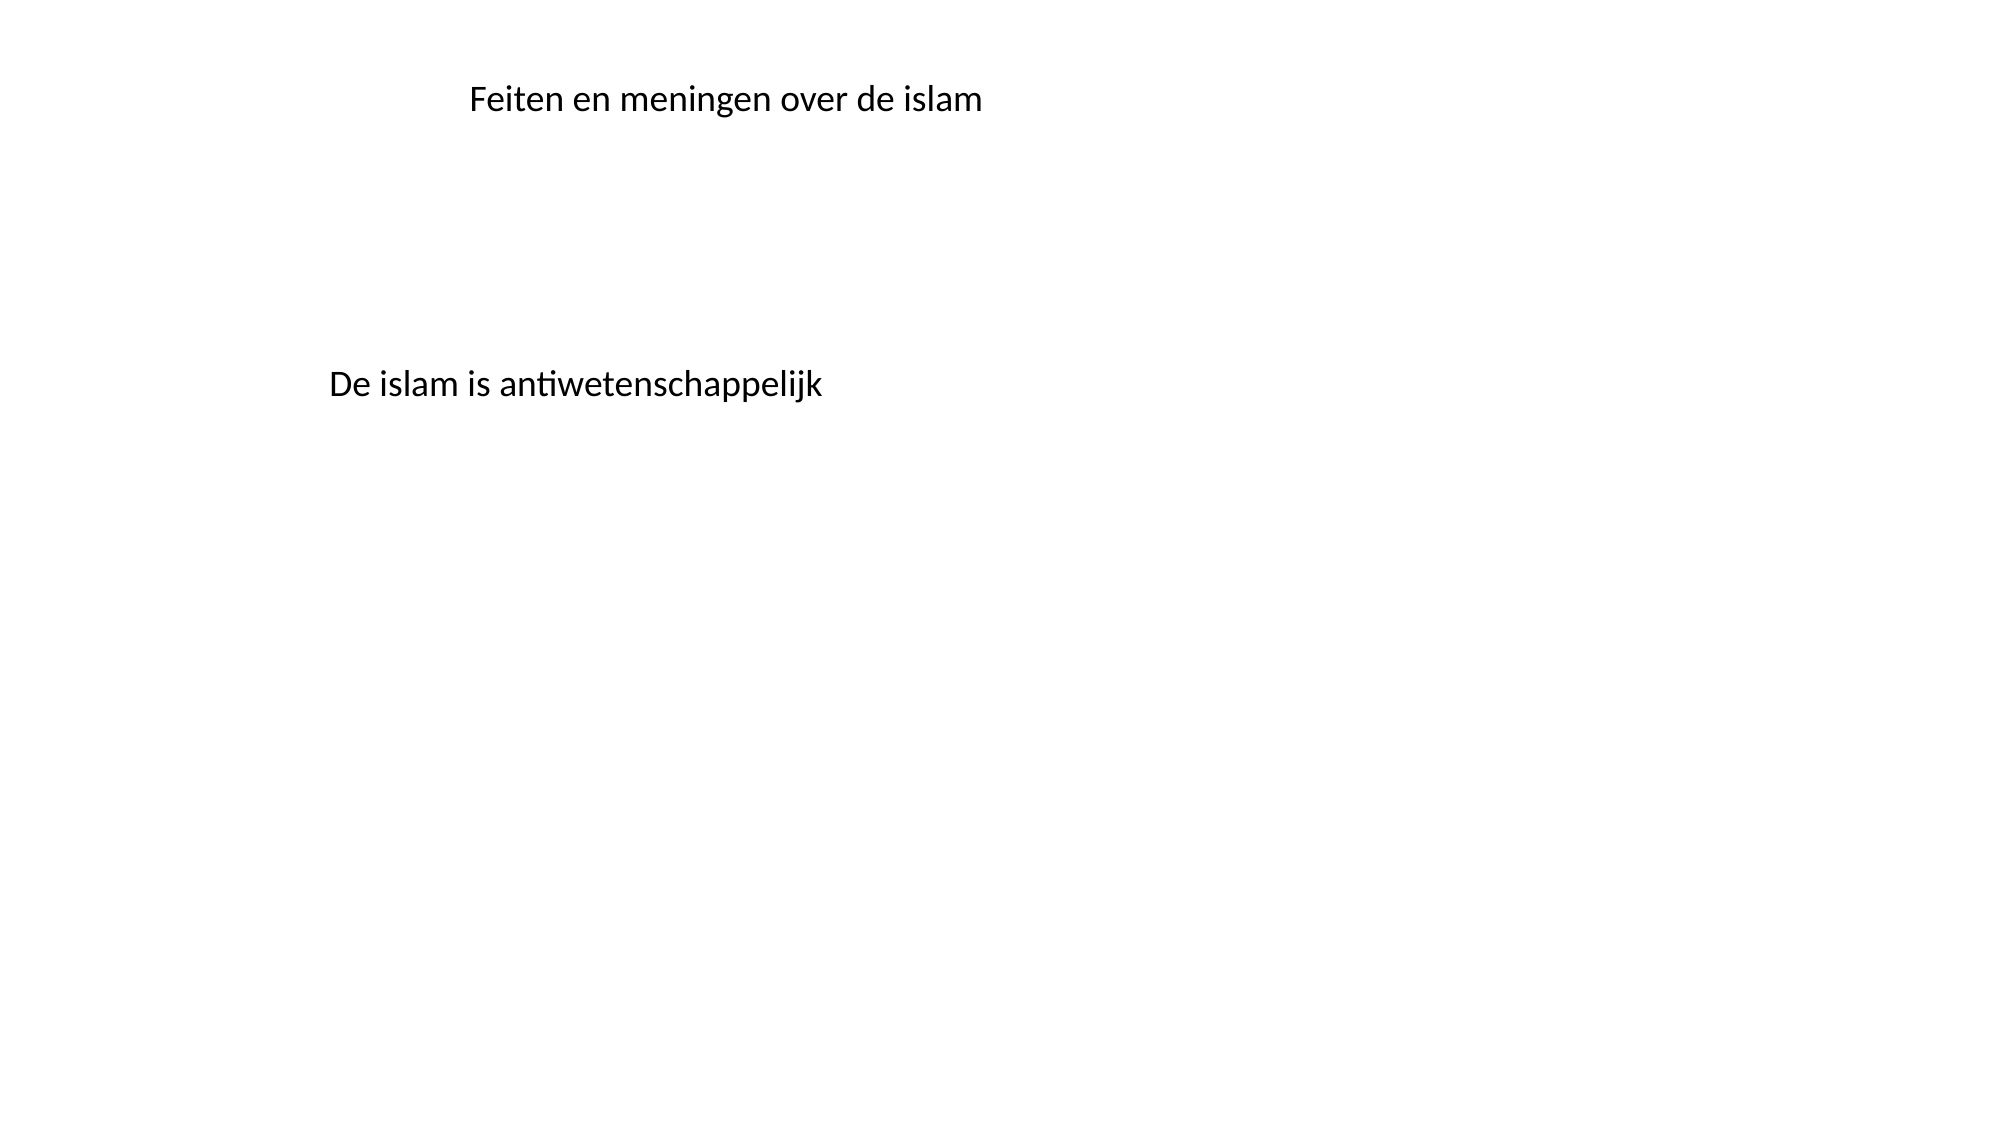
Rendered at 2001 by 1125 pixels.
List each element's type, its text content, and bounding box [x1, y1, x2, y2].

text_box De islam is antiwetenschappelijk [314, 351, 1527, 412]
text_box Feiten en meningen over de islam [454, 66, 1377, 127]
